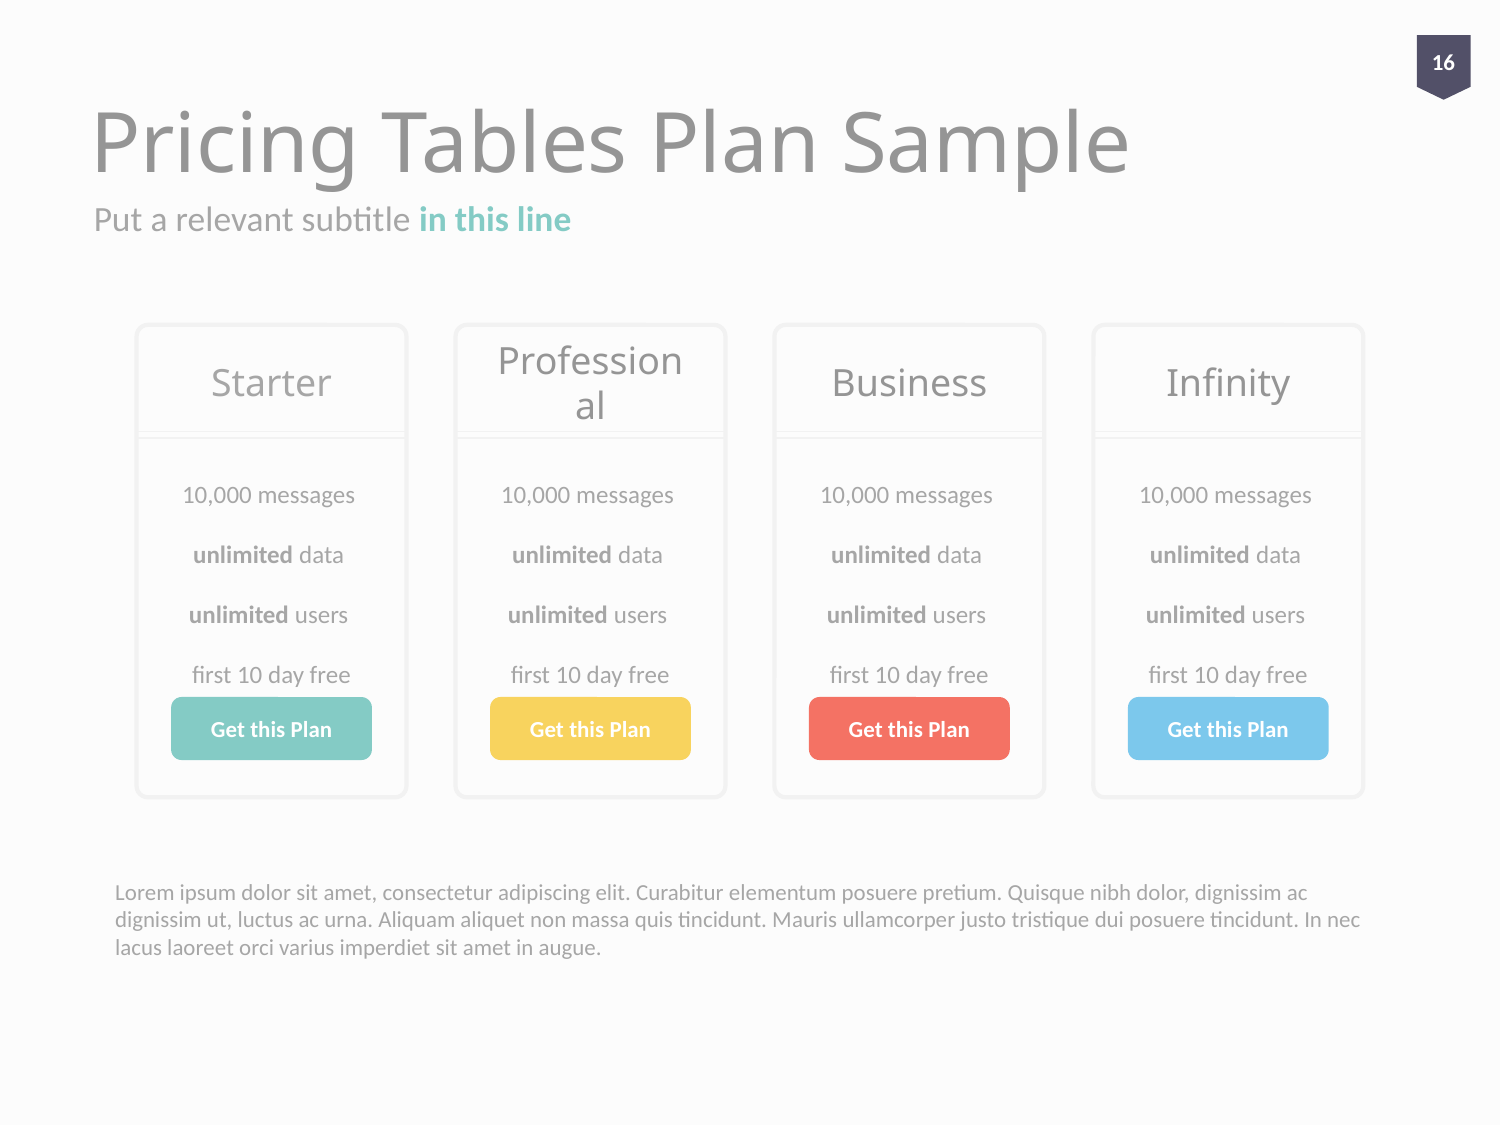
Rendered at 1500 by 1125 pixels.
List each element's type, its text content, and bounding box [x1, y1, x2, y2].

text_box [1093, 324, 1364, 798]
text_box Lorem ipsum dolor sit amet, consectetur adipiscing elit. Curabitur elementum posuere pretium. Quisque nibh dolor, dignissim ac dignissim ut, luctus ac urna. Aliquam aliquet non massa quis tincidunt. Mauris ullamcorper justo tristique dui posuere tincidunt. In nec lacus laoreet orci varius imperdiet sit amet in augue. [100, 869, 1412, 1004]
title Pricing Tables Plan Sample [75, 45, 1425, 233]
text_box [136, 324, 407, 798]
text_box 16 [1414, 33, 1473, 102]
text_box Put a relevant subtitle in this line [78, 177, 1429, 257]
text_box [455, 324, 726, 798]
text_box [774, 324, 1045, 798]
